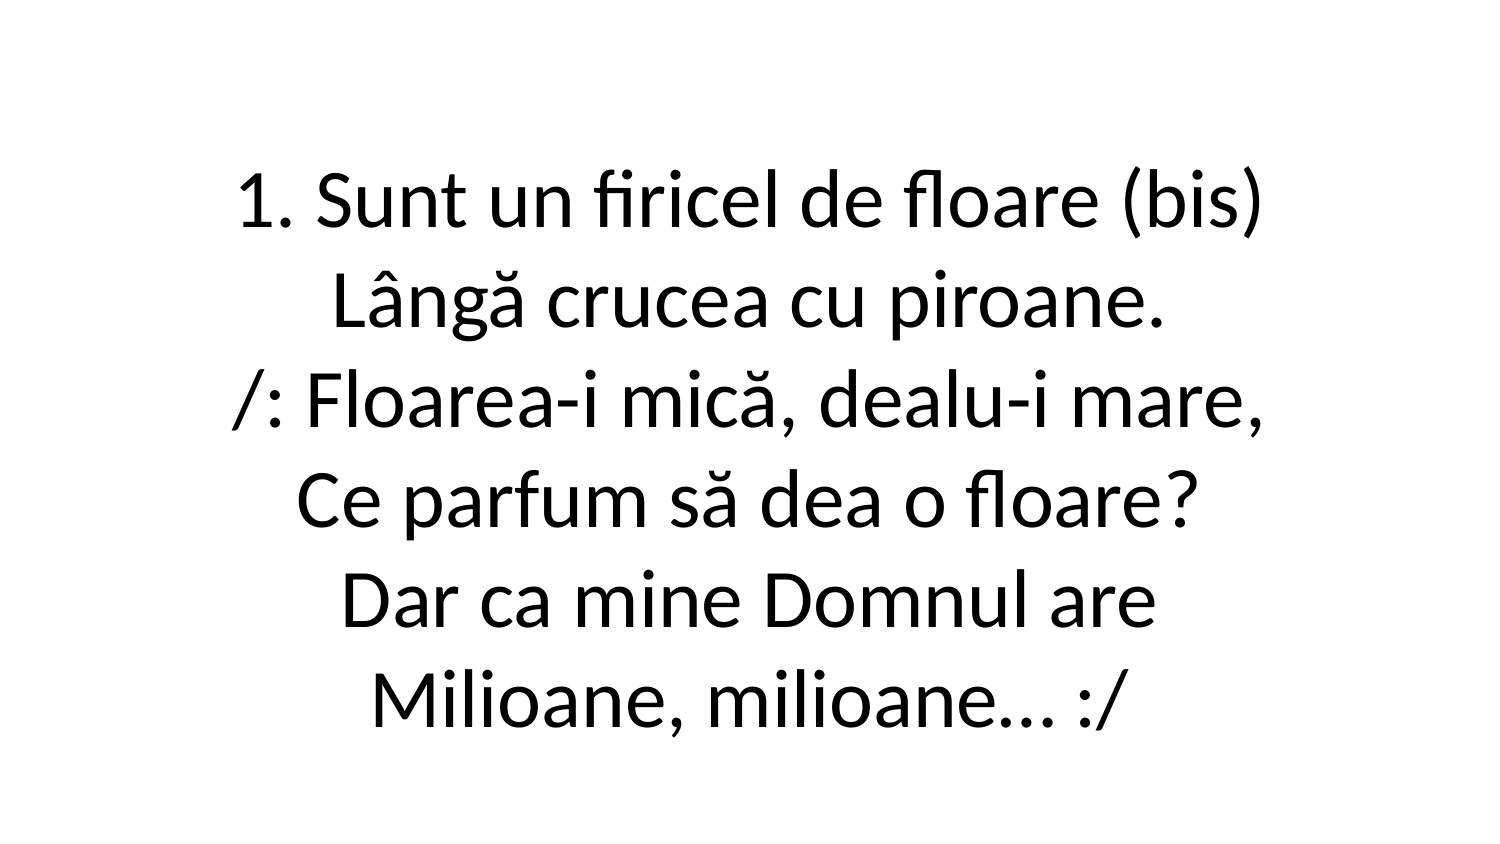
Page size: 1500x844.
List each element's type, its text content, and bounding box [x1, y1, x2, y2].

text_box 1. Sunt un firicel de floare (bis) Lângă crucea cu piroane. /: Floarea-i mică, dealu-i mare, Ce parfum să dea o floare? Dar ca mine Domnul are Milioane, milioane… :/ [217, 92, 1283, 752]
